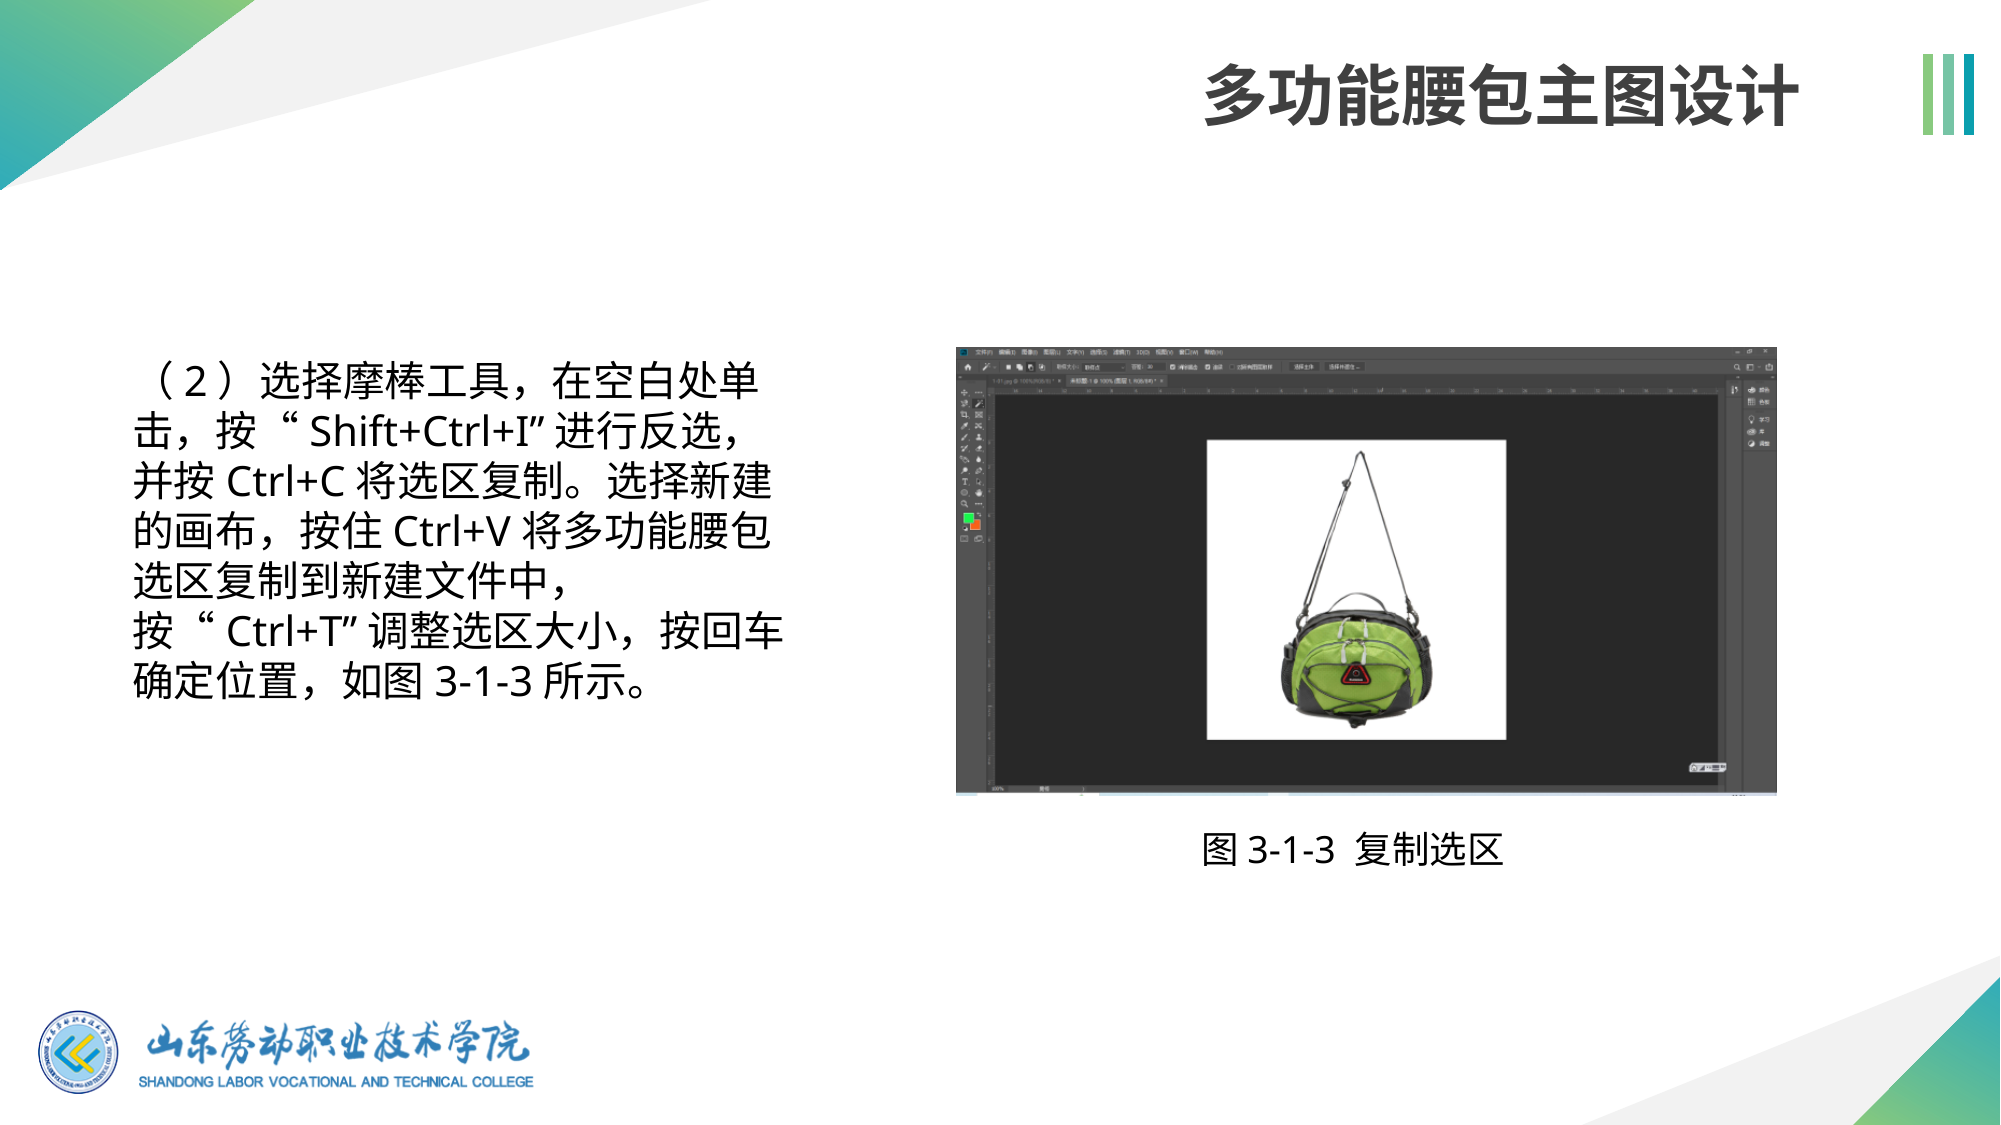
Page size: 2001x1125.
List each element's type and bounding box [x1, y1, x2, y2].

text_box [0, 0, 2000, 1125]
picture [956, 347, 1777, 796]
text_box [1928, 54, 1969, 136]
picture [38, 1010, 550, 1094]
